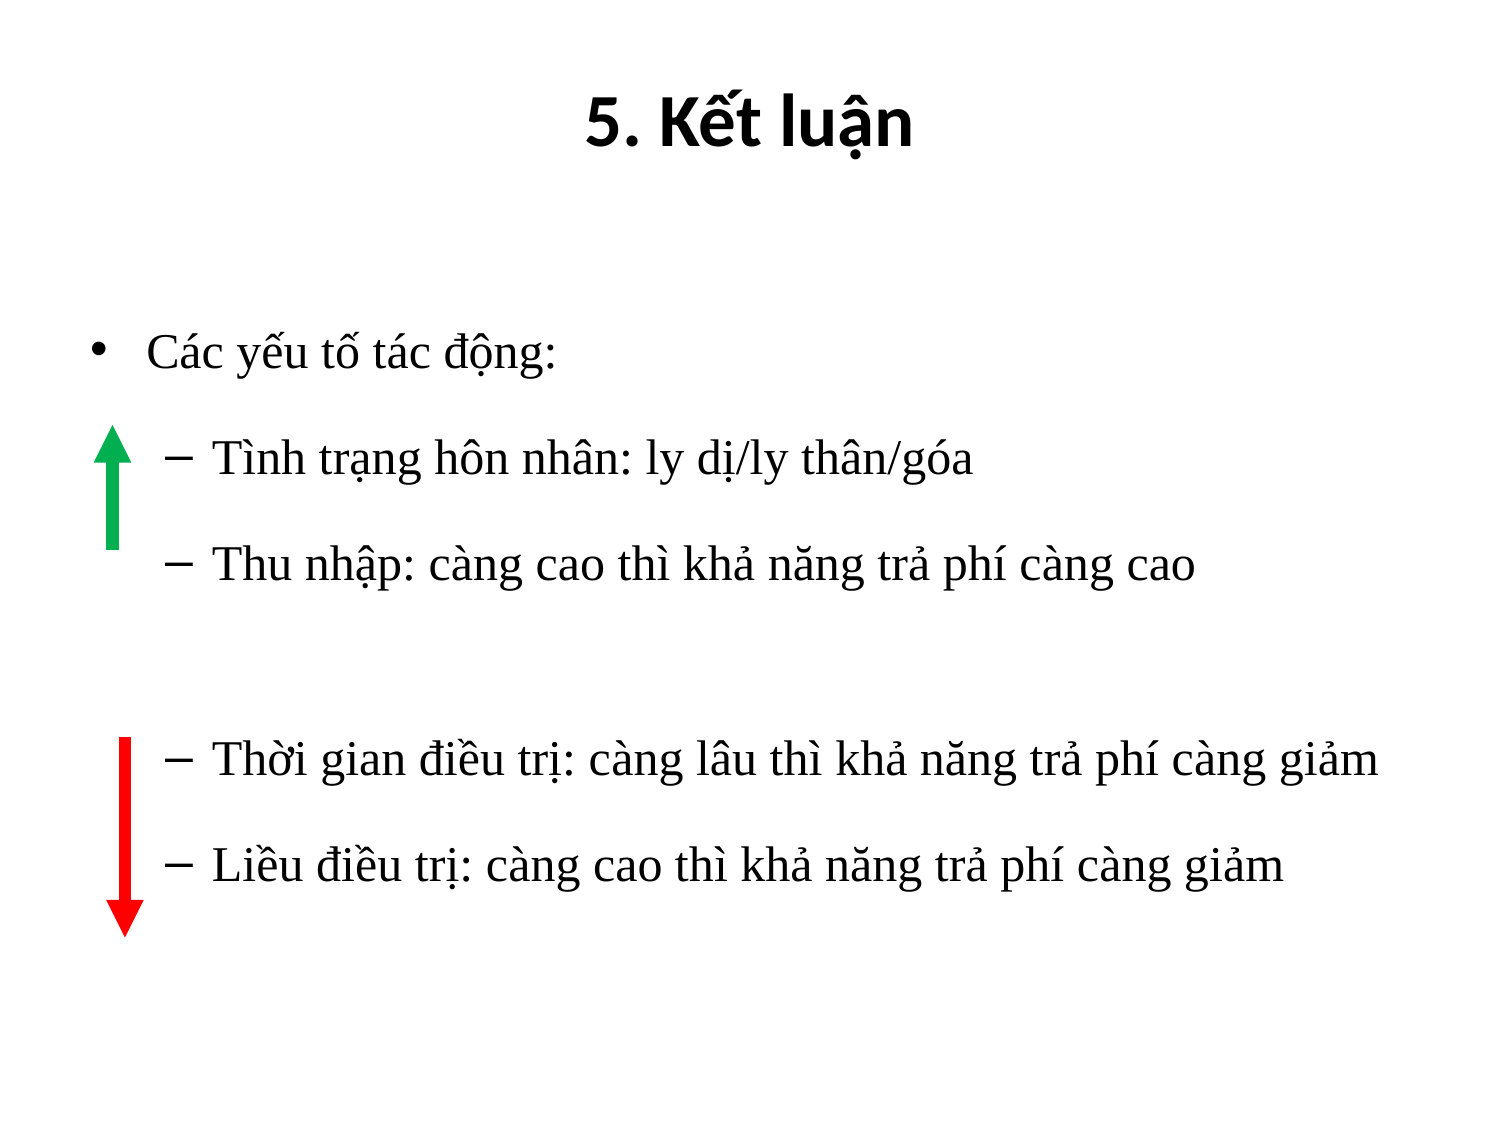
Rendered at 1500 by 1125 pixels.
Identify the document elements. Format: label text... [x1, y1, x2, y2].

title 5. Kết luận [75, 45, 1425, 188]
list Các yếu tố tác động: Tình trạng hôn nhân: ly dị/ly thân/góa Thu nhập: càng cao thì khả năng trả phí càng cao Thời gian điều trị: càng lâu thì khả năng trả phí càng giảm Liều điều trị: càng cao thì khả năng trả phí càng giảm [75, 275, 1425, 1018]
